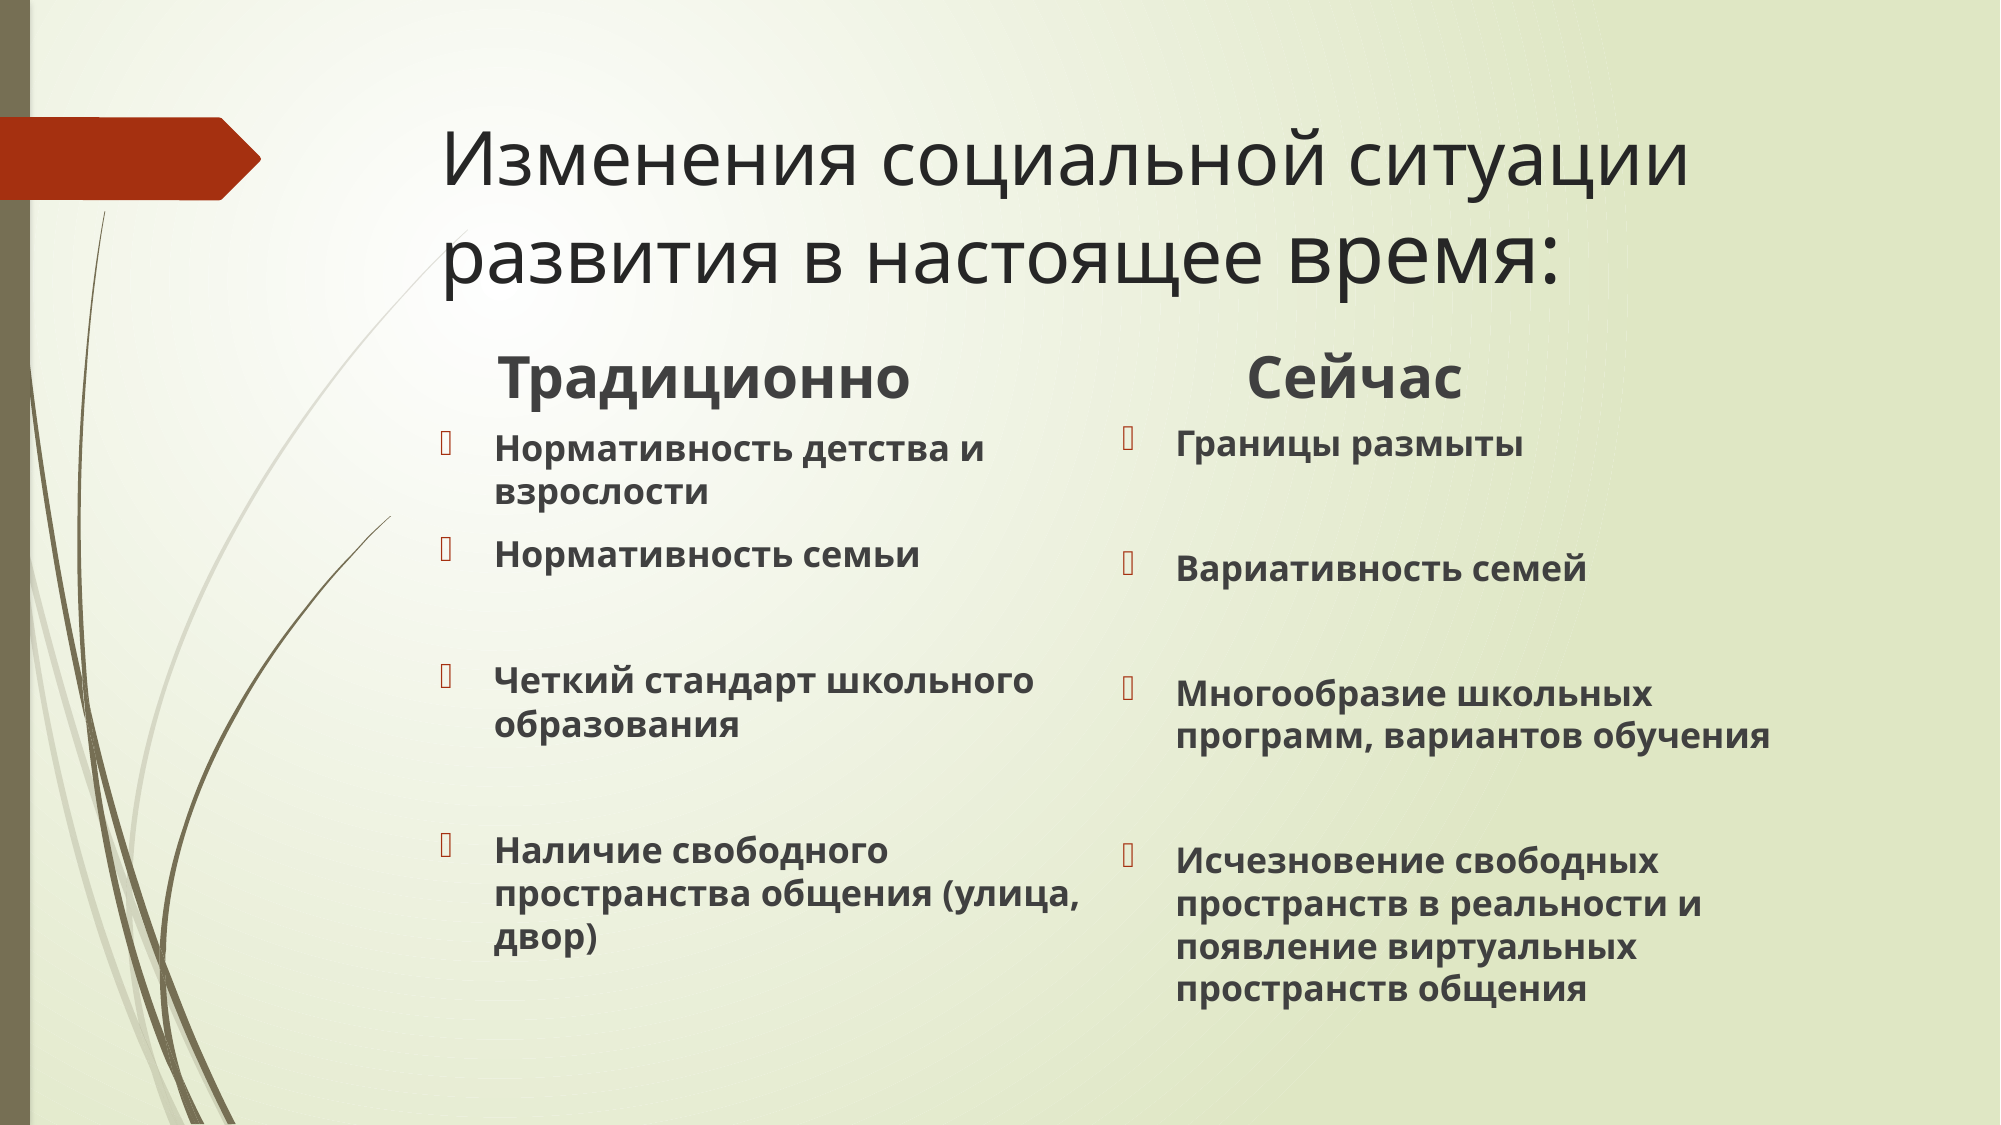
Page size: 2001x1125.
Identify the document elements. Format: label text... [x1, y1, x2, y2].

title Изменения социальной ситуации развития в настоящее время: [425, 102, 1888, 313]
list Нормативность детства и взрослости Нормативность семьи Четкий стандарт школьного образования Наличие свободного пространства общения (улица, двор) [424, 418, 1107, 969]
list Сейчас [1231, 323, 1888, 418]
list Традиционно [482, 323, 1138, 418]
list Границы размыты Вариативность семей Многообразие школьных программ, вариантов обучения Исчезновение свободных пространств в реальности и появление виртуальных пространств общения [1107, 413, 1863, 1018]
